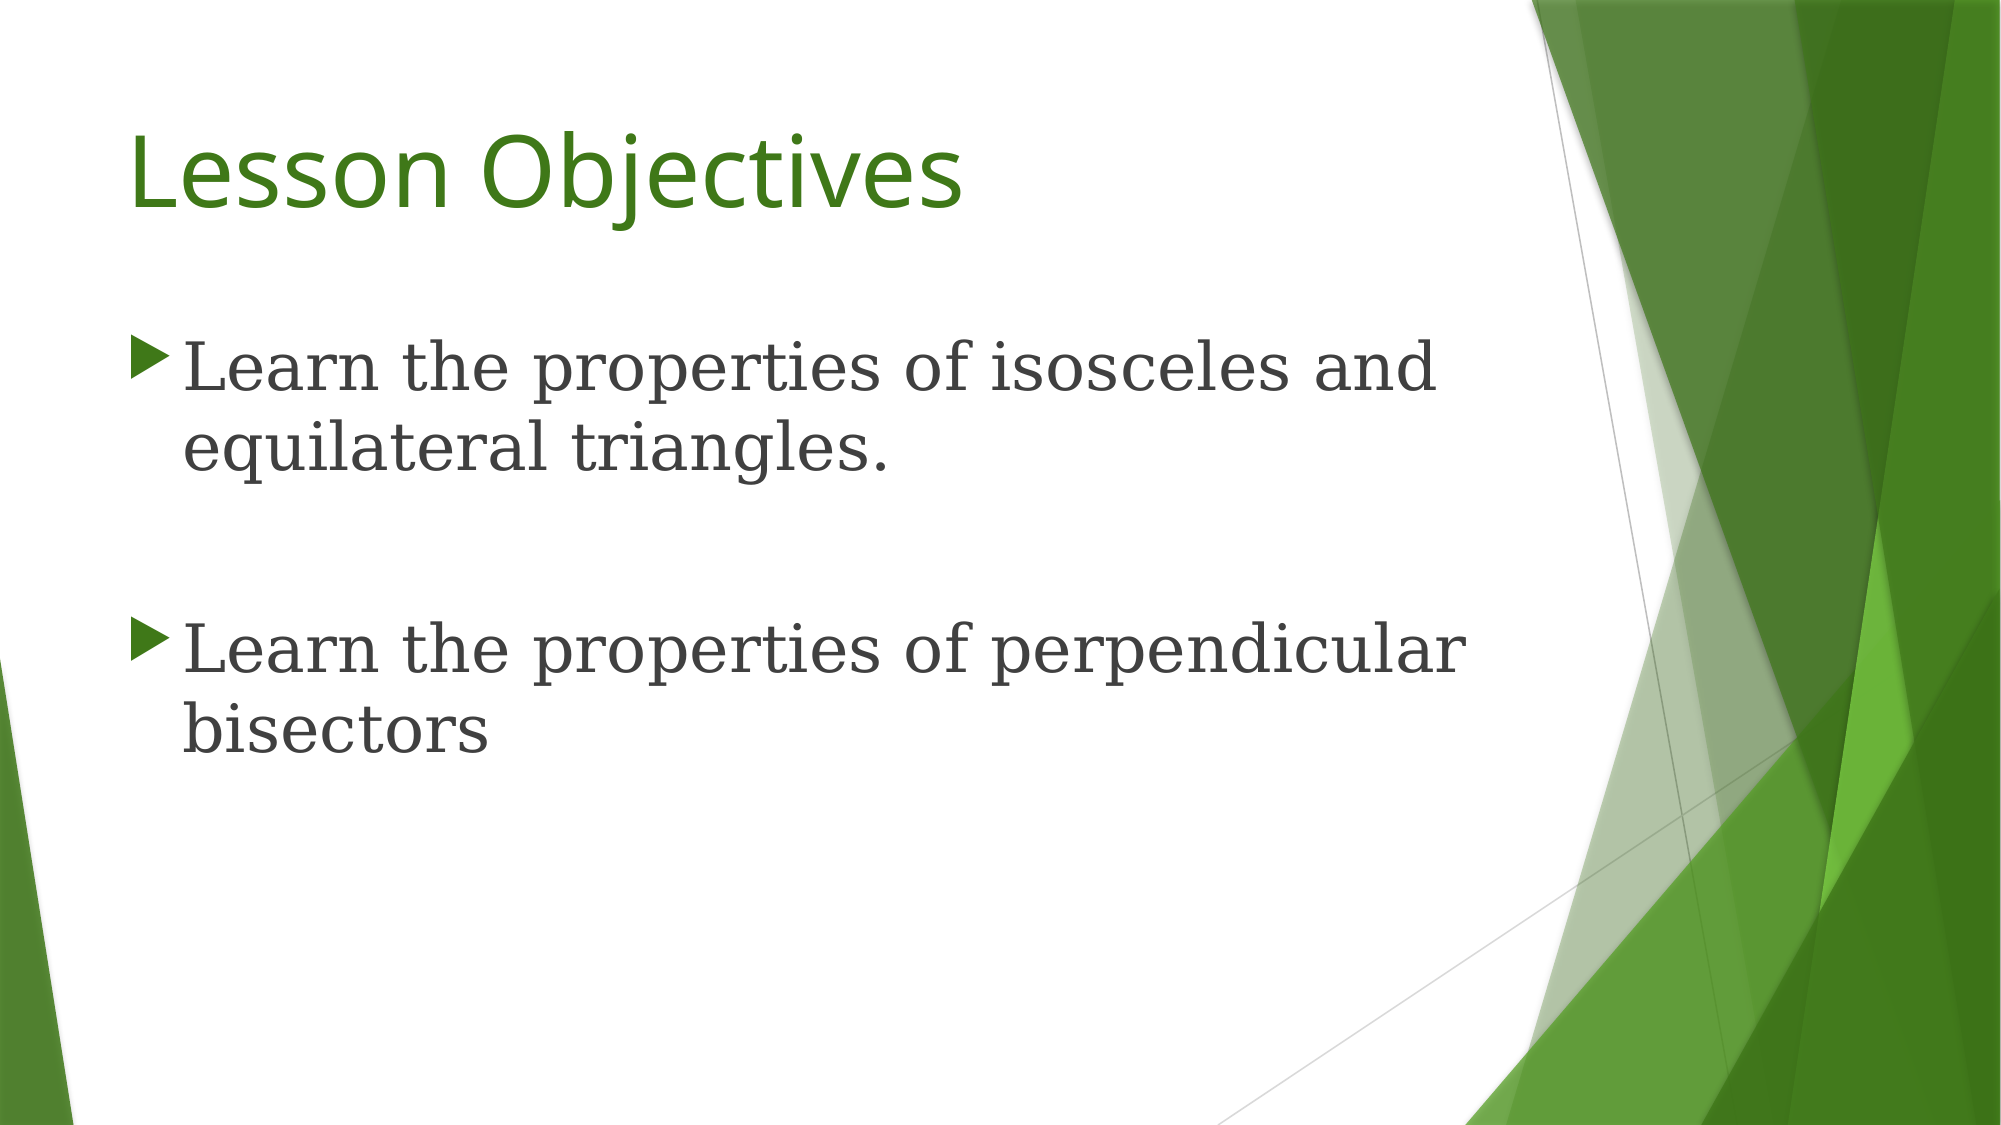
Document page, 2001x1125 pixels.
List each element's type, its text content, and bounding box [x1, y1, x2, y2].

list Learn the properties of isosceles and equilateral triangles. Learn the properties of perpendicular bisectors [111, 316, 1672, 792]
title Lesson Objectives [111, 99, 1522, 316]
